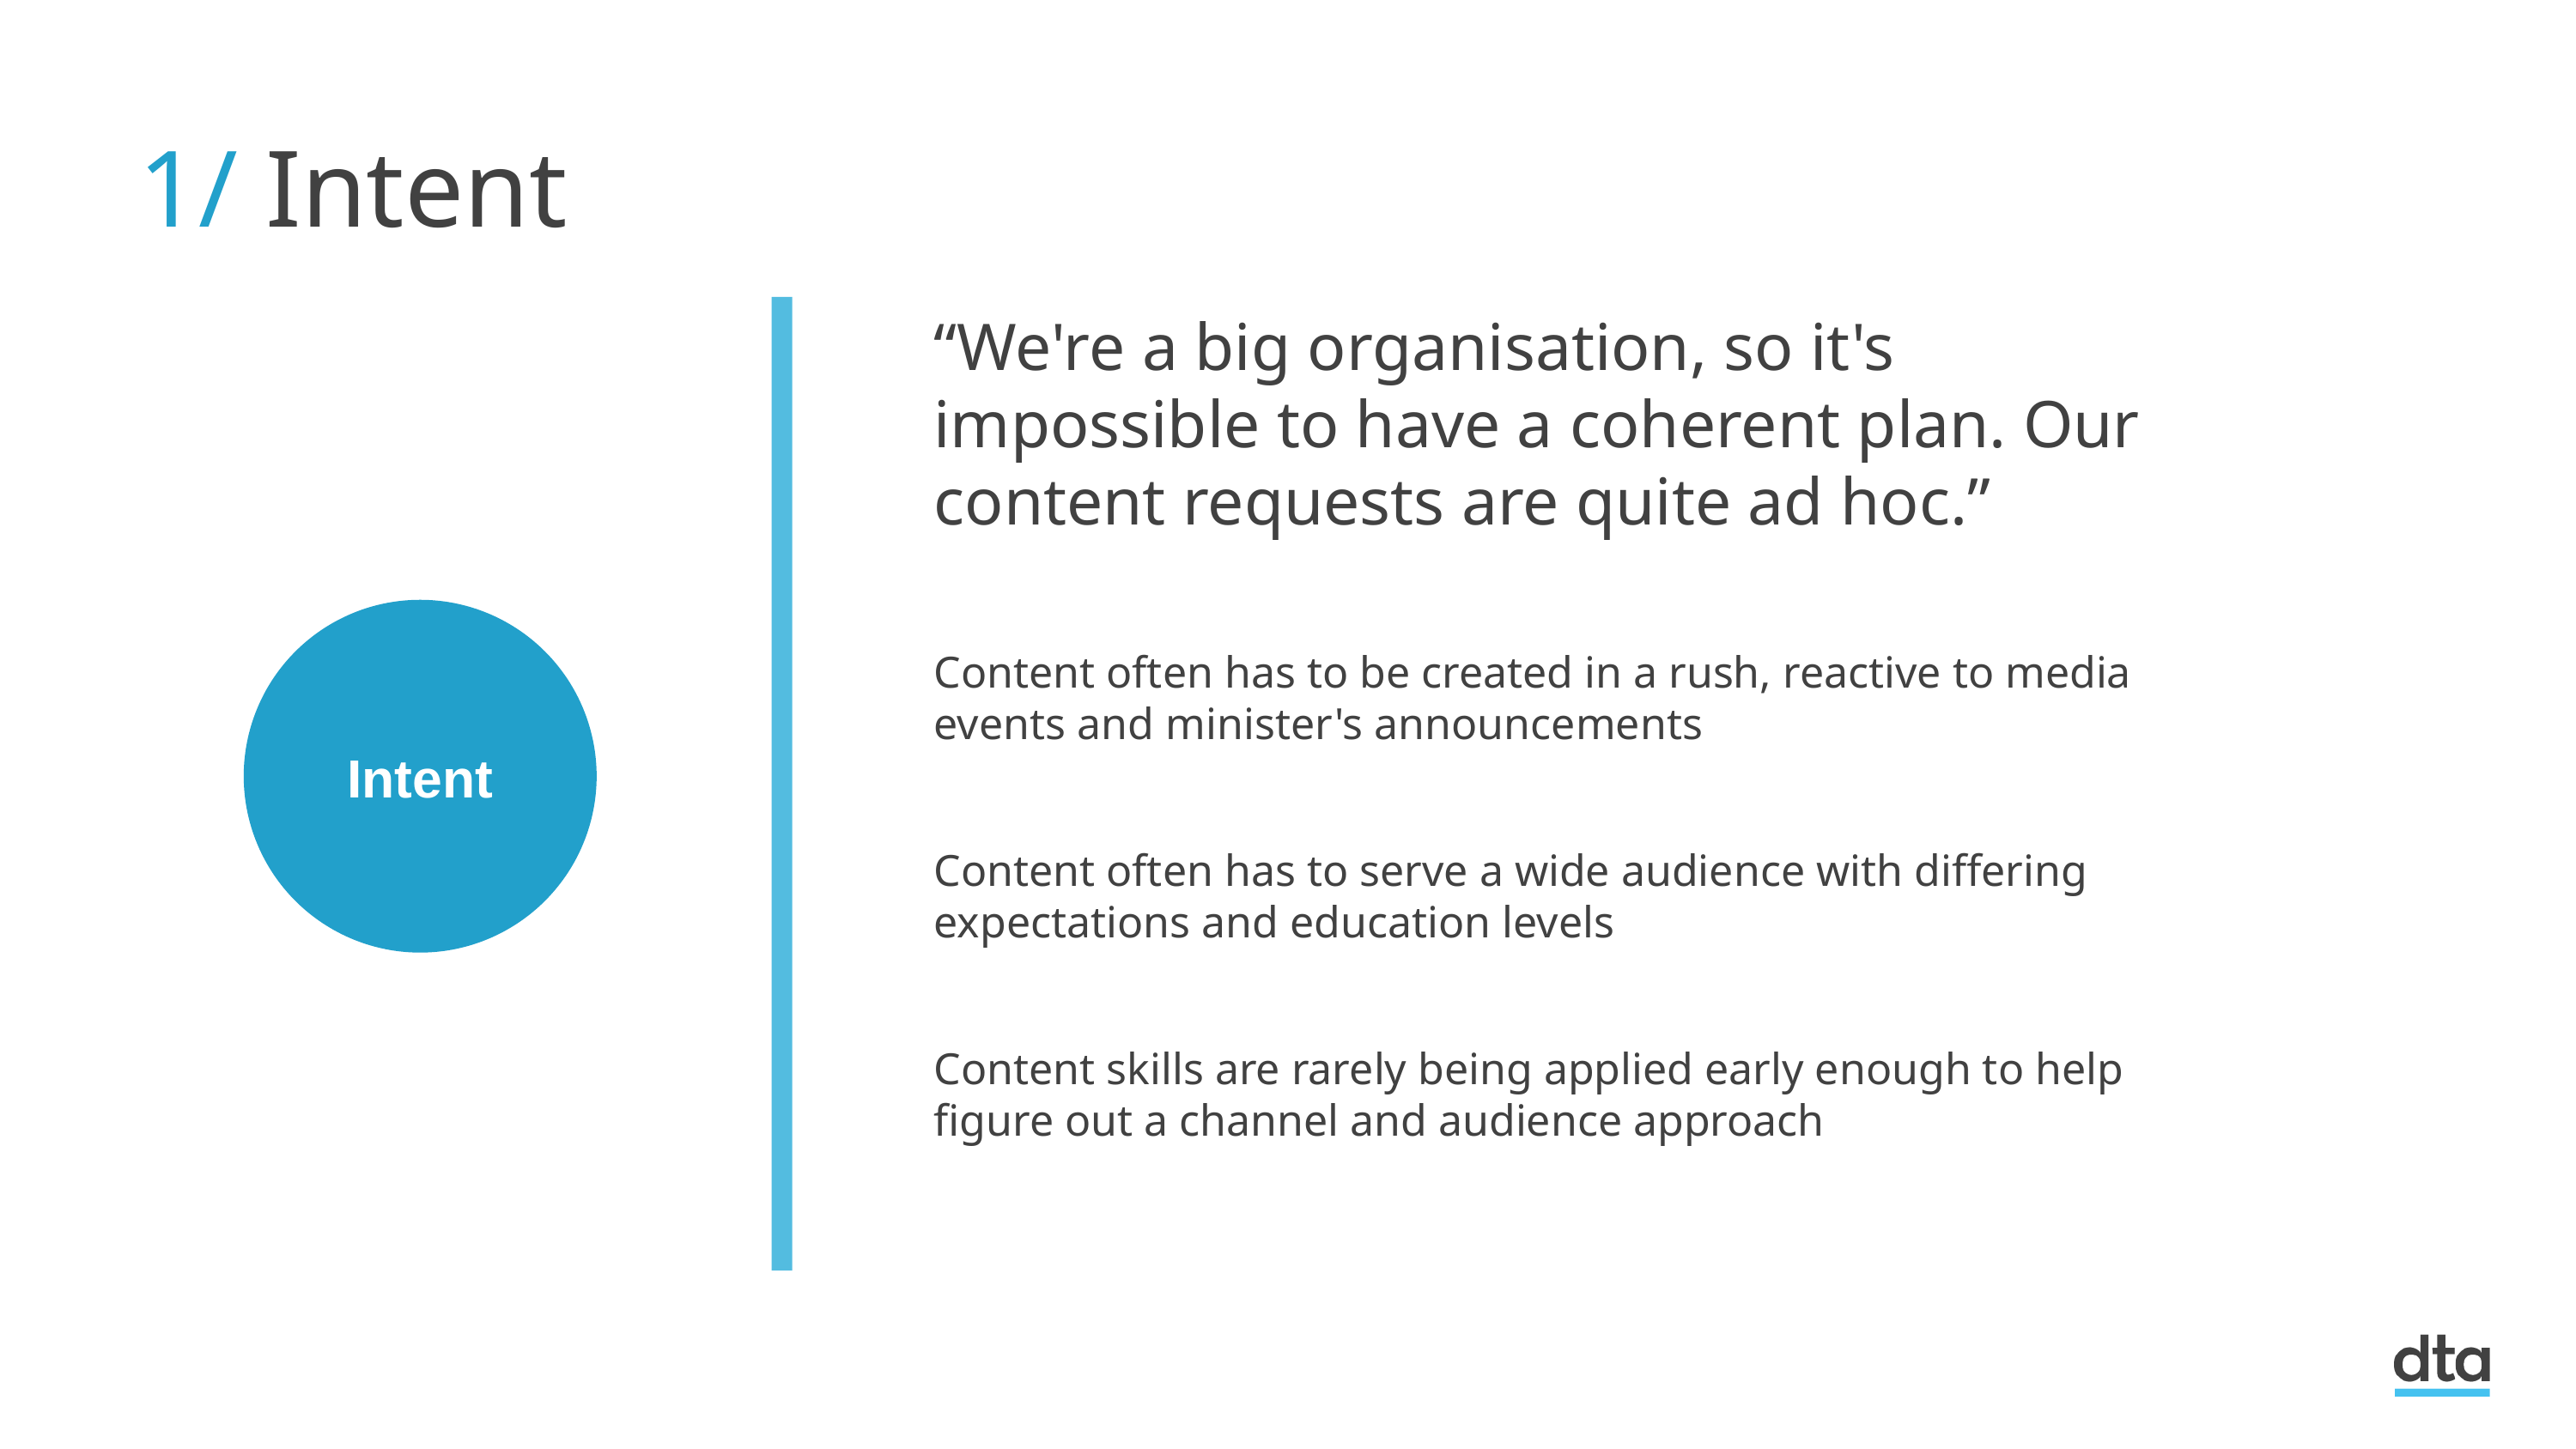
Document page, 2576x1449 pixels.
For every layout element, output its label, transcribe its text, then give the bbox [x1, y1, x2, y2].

text_box “We're a big organisation, so it's impossible to have a coherent plan. Our content requests are quite ad hoc.” [928, 300, 2231, 585]
text_box Intent [243, 712, 597, 840]
text_box Content skills are rarely being applied early enough to help figure out a channel and audience approach [928, 1036, 2231, 1179]
text_box [255, 840, 585, 953]
text_box Content often has to serve a wide audience with differing expectations and education levels [928, 838, 2231, 981]
text_box [771, 296, 793, 1271]
text_box Content often has to be created in a rush, reactive to media events and minister's announcements [928, 639, 2231, 783]
text_box 1/ Intent [133, 116, 1701, 259]
picture [2394, 1334, 2490, 1397]
text_box [256, 599, 585, 712]
